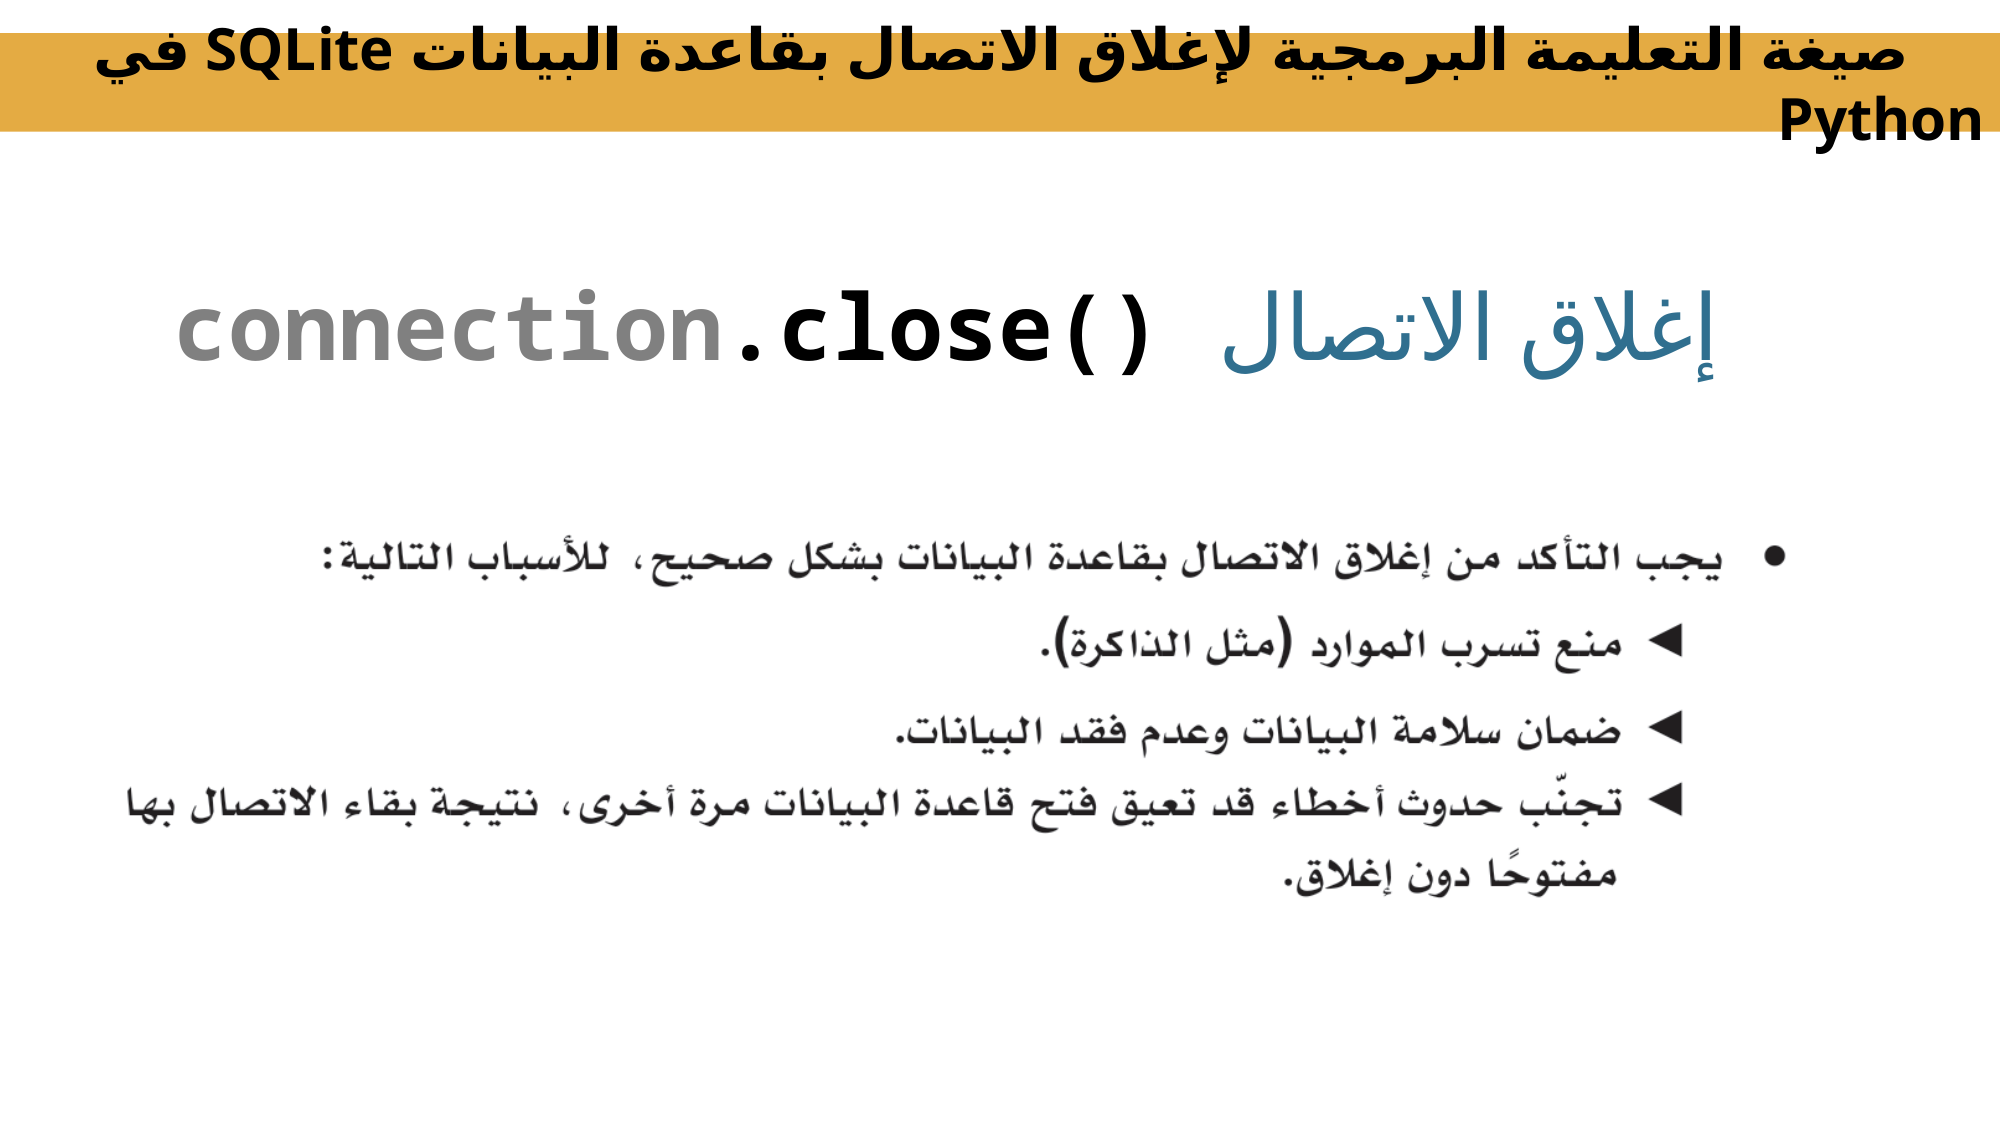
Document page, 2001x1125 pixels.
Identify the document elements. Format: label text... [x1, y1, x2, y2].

text_box صيغة التعليمة البرمجية لإغلاق الاتصال بقاعدة البيانات SQLite في Python [0, 32, 2000, 133]
picture [73, 516, 1805, 921]
text_box connection.close() إغلاق الاتصال [158, 261, 1735, 387]
